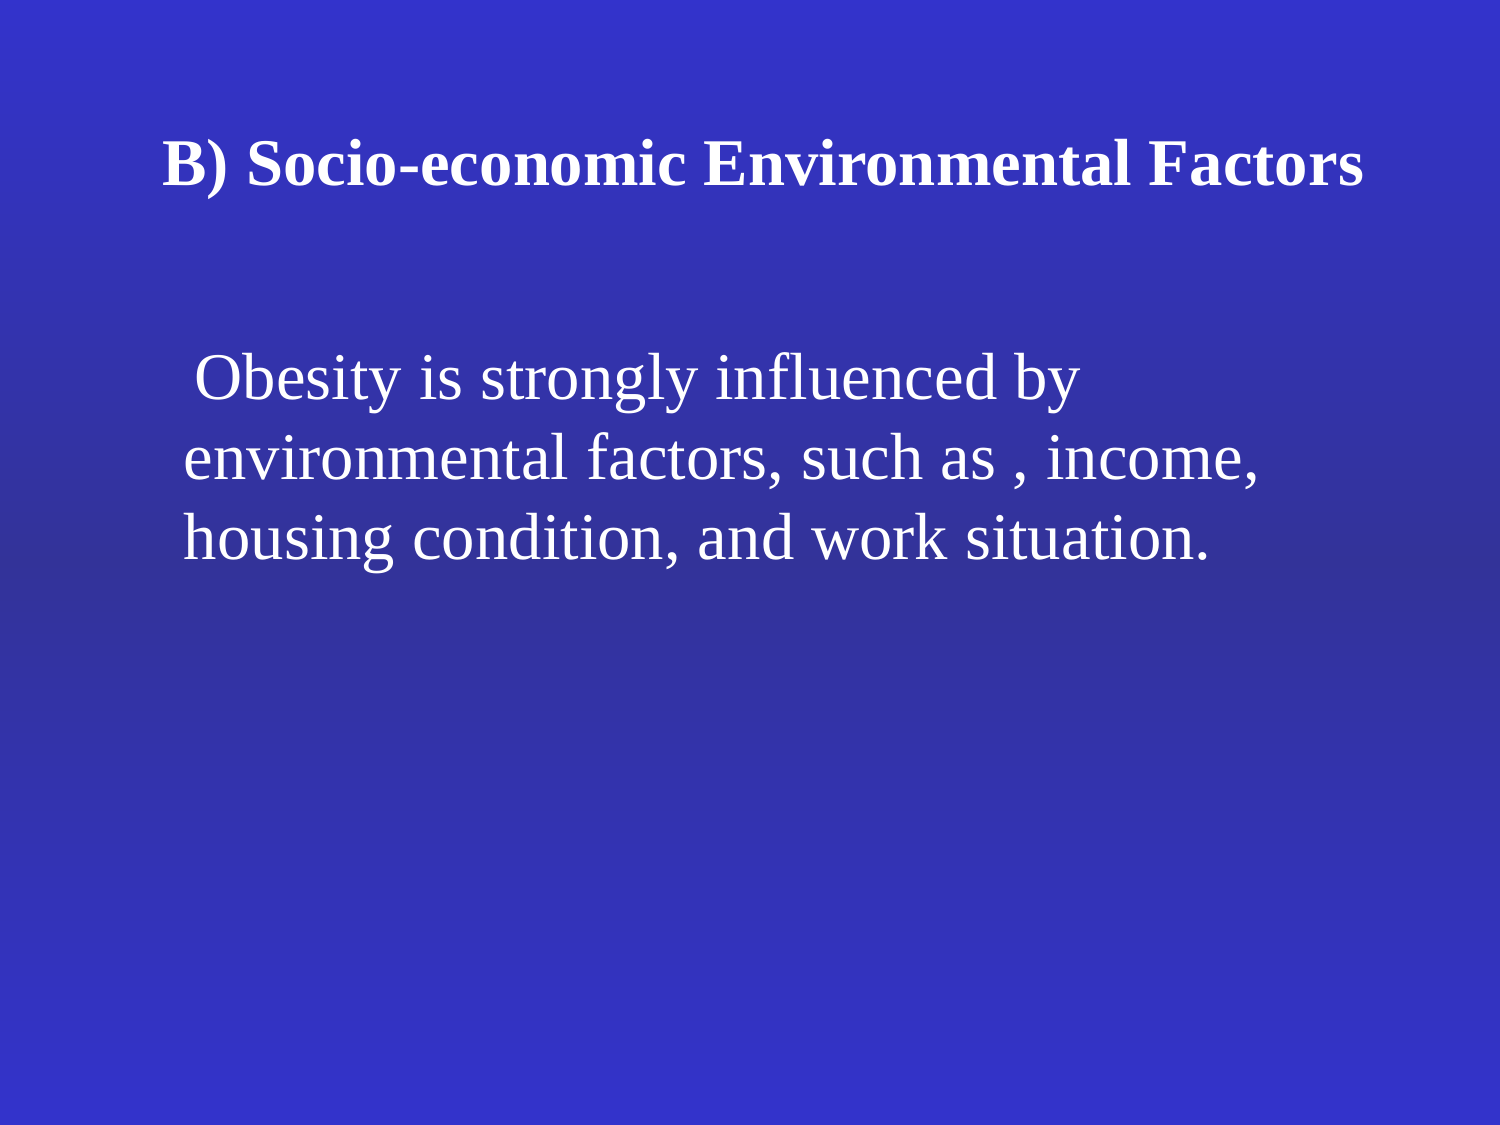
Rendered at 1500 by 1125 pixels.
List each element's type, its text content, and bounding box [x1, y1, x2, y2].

list Obesity is strongly influenced by environmental factors, such as , income, housing condition, and work situation. [112, 324, 1388, 1001]
title B) Socio-economic Environmental Factors [93, 58, 1419, 259]
